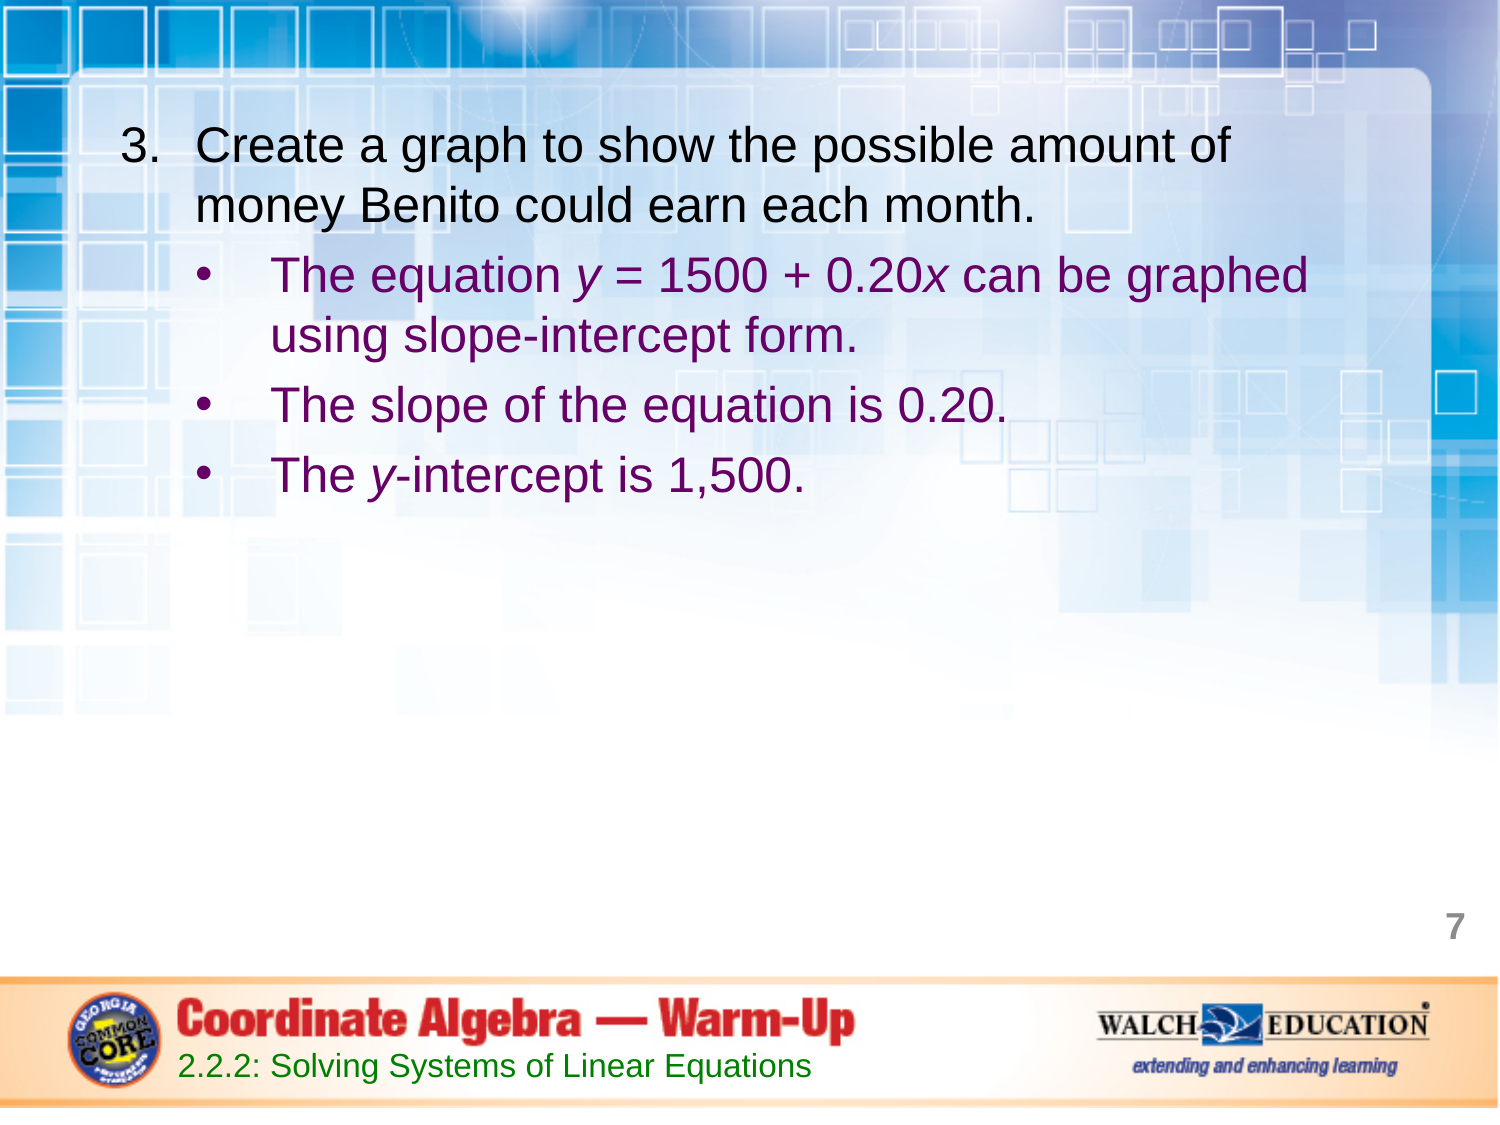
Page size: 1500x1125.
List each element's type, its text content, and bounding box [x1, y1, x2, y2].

picture [0, 0, 1500, 1108]
list 2.2.2: Solving Systems of Linear Equations [162, 1036, 1070, 1080]
slide_number 7 [1361, 901, 1481, 949]
subtitle Create a graph to show the possible amount of money Benito could earn each month. The equation y = 1500 + 0.20x can be graphed using slope-intercept form. The slope of the equation is 0.20. The y-intercept is 1,500. [105, 105, 1394, 925]
